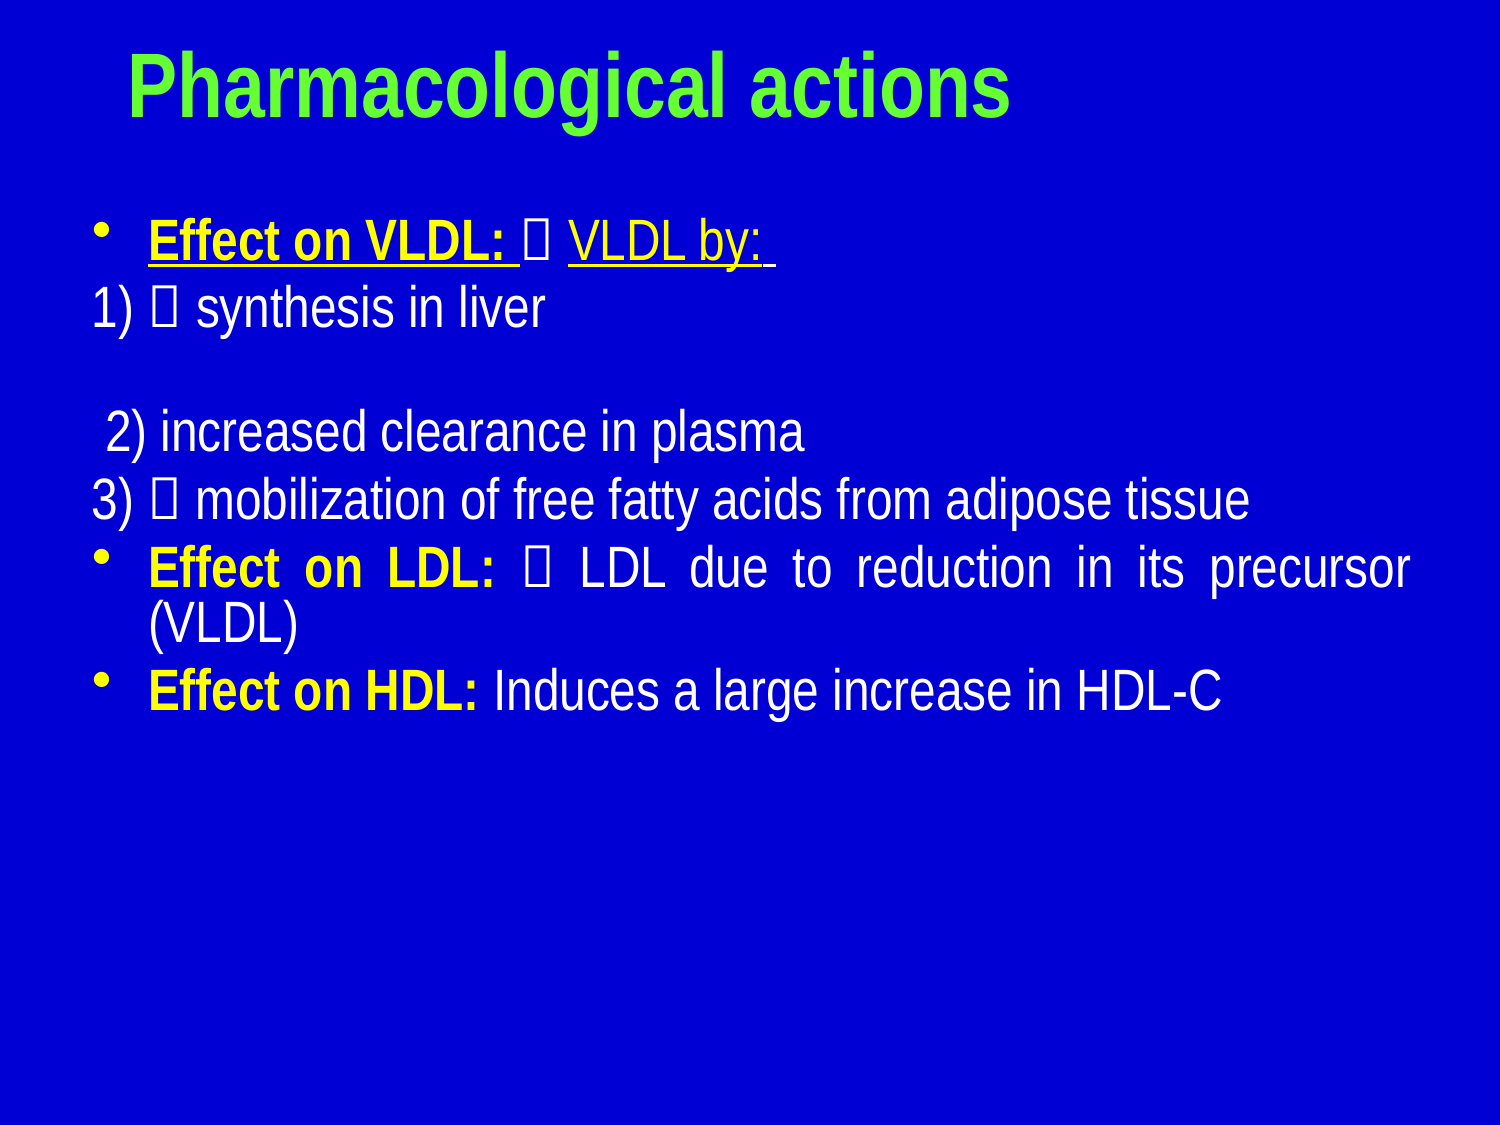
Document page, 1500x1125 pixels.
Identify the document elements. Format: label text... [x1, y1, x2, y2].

list Effect on VLDL:  VLDL by: 1)  synthesis in liver 2) increased clearance in plasma 3)  mobilization of free fatty acids from adipose tissue Effect on LDL:  LDL due to reduction in its precursor (VLDL) Effect on HDL: Induces a large increase in HDL-C [76, 207, 1428, 952]
title Pharmacological actions [112, 0, 1388, 176]
